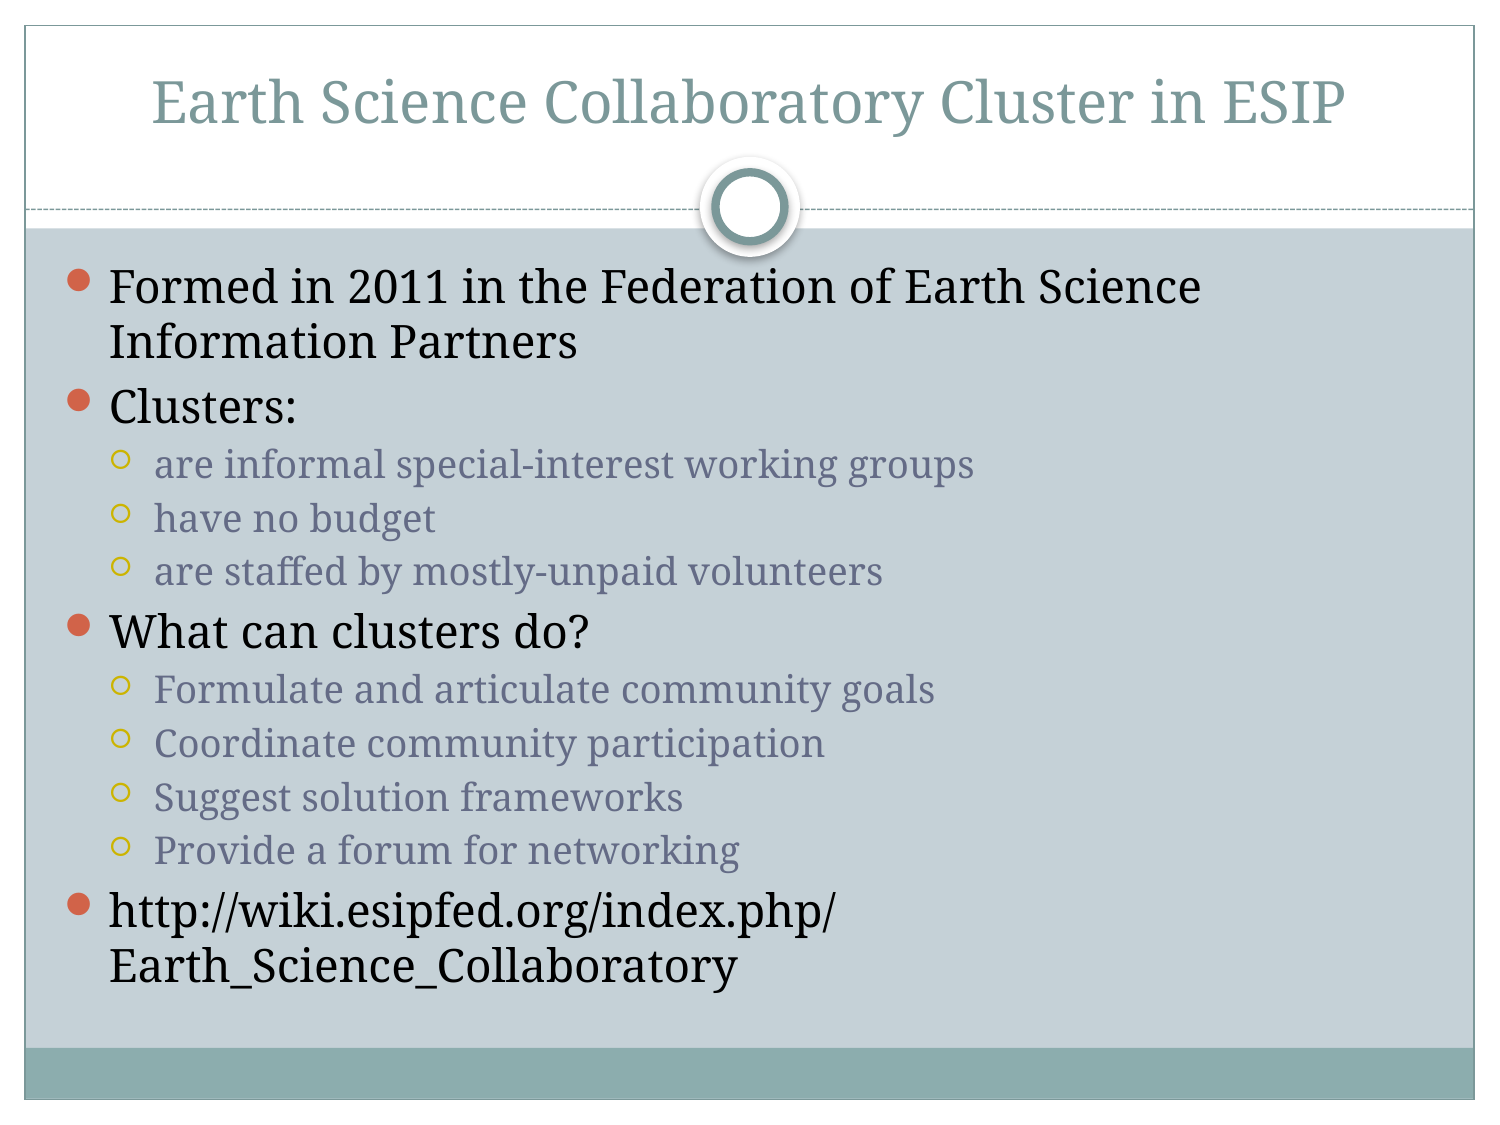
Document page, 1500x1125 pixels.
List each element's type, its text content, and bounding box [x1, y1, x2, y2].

list Formed in 2011 in the Federation of Earth Science Information Partners Clusters: are informal special-interest working groups have no budget are staffed by mostly-unpaid volunteers What can clusters do? Formulate and articulate community goals Coordinate community participation Suggest solution frameworks Provide a forum for networking http://wiki.esipfed.org/index.php/Earth_Science_Collaboratory [49, 250, 1445, 1001]
title Earth Science Collaboratory Cluster in ESIP [49, 37, 1450, 162]
